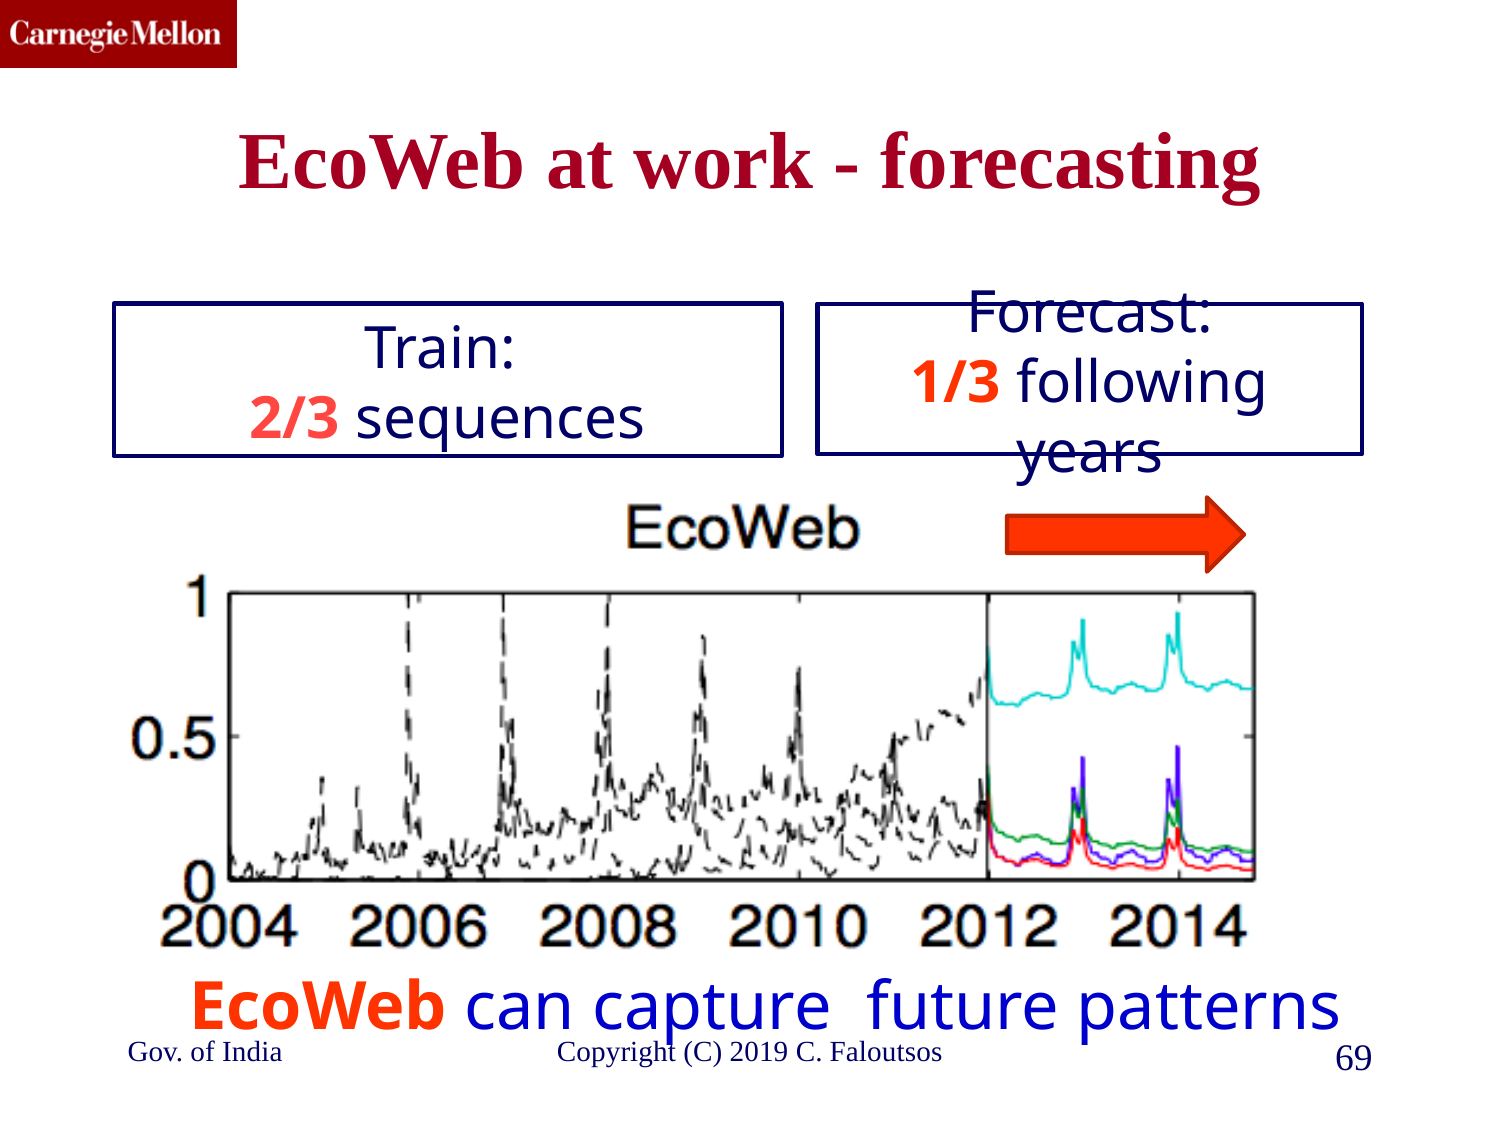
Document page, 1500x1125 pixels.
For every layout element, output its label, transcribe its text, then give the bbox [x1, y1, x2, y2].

picture [0, 0, 237, 68]
text_box EcoWeb can capture future patterns [143, 955, 1389, 1051]
slide_number Gov. of India [112, 1024, 426, 1101]
text_box Train: 2/3 sequences [112, 301, 784, 458]
list [41, 187, 1480, 1034]
footer Copyright (C) 2019 C. Faloutsos [512, 1051, 988, 1101]
picture [87, 467, 1278, 956]
title EcoWeb at work - forecasting [112, 99, 1388, 187]
slide_number 69 [1074, 1051, 1388, 1101]
text_box Forecast: 1/3 following years [815, 302, 1364, 456]
